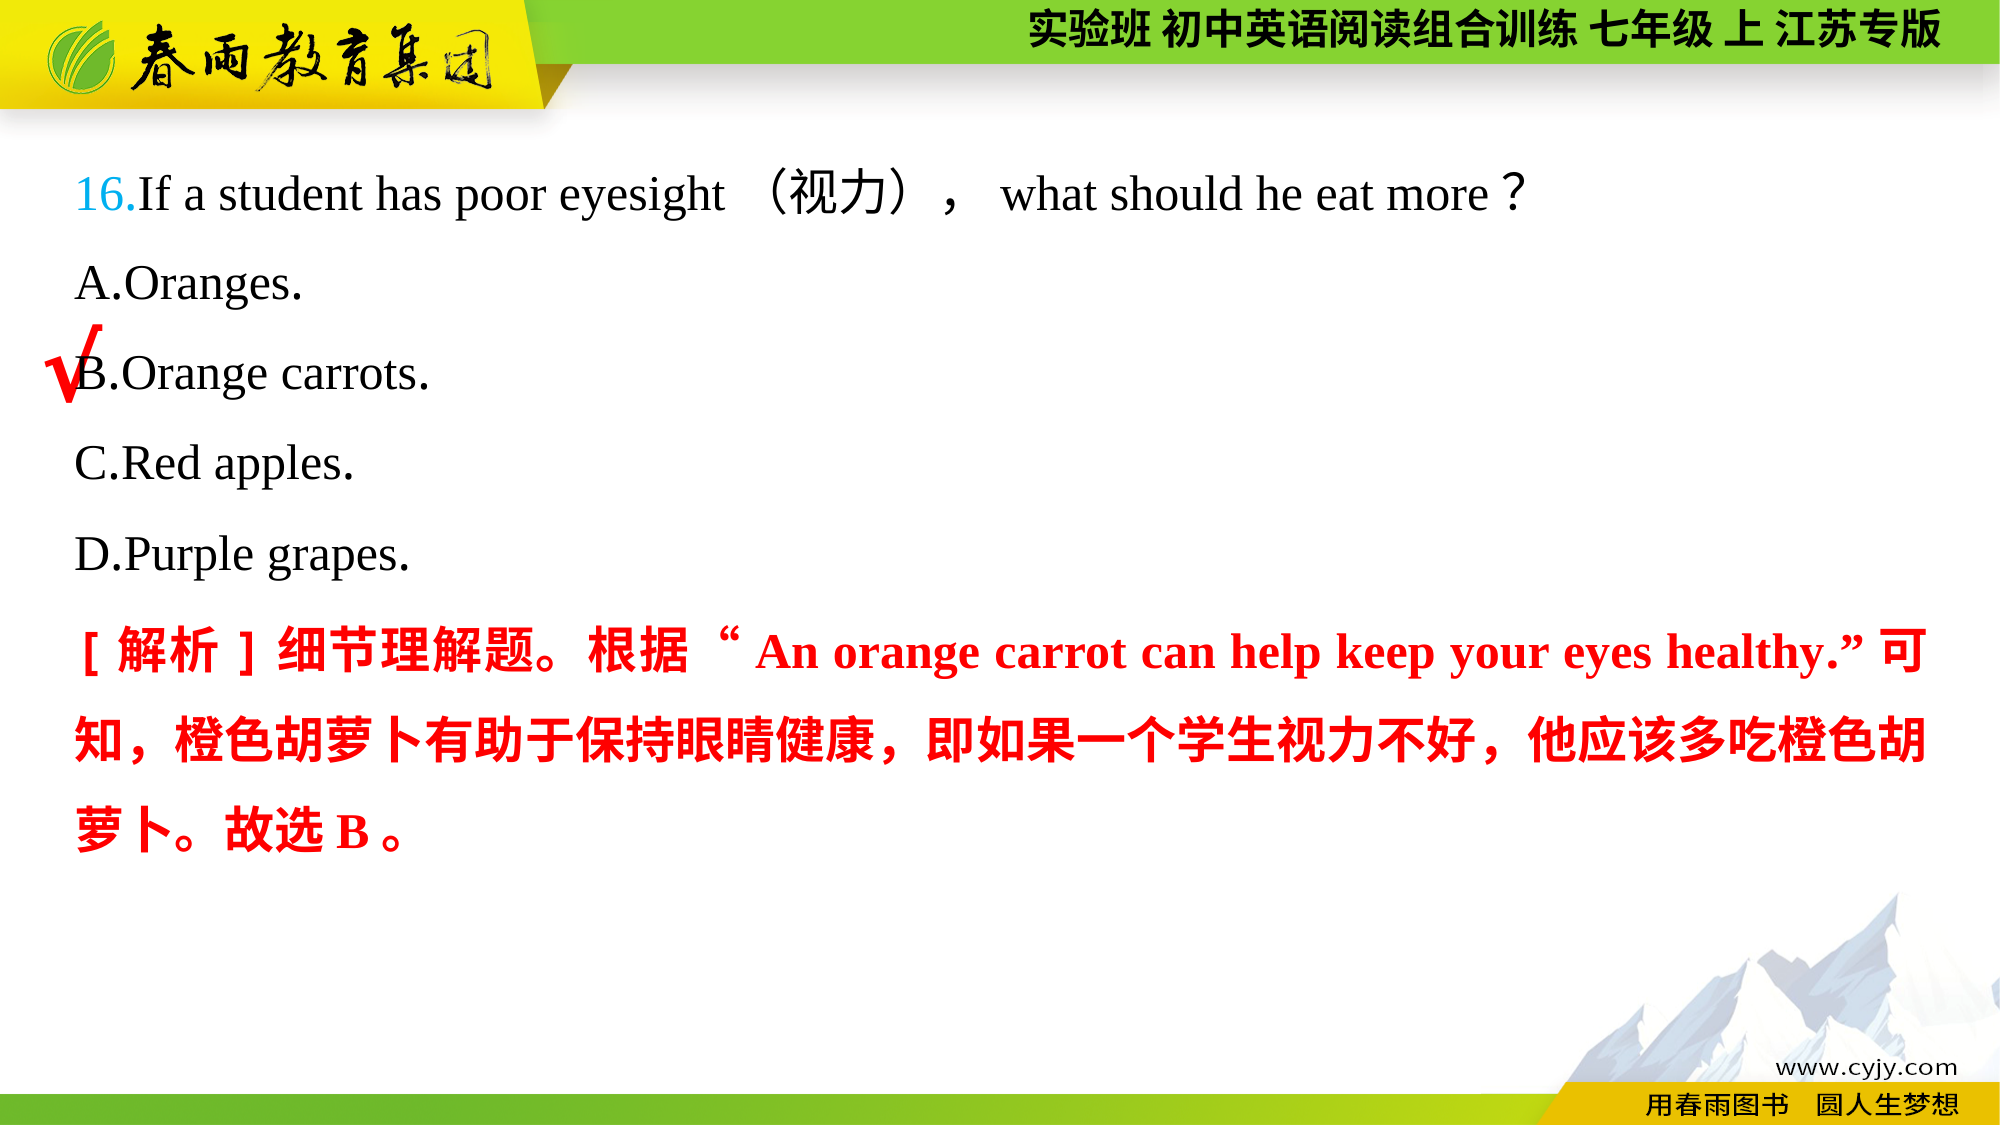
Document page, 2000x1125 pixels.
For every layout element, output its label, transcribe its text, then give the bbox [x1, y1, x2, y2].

text_box √ [26, 302, 59, 428]
picture [0, 0, 2000, 1125]
list 16.If a student has poor eyesight（视力），what should he eat more？ A.Oranges. B.Orange carrots. C.Red apples. D.Purple grapes. [59, 122, 1944, 581]
text_box [解析]细节理解题。根据“An orange carrot can help keep your eyes healthy.”可知，橙色胡萝卜有助于保持眼睛健康，即如果一个学生视力不好，他应该多吃橙色胡萝卜。故选B。 [59, 581, 1944, 867]
